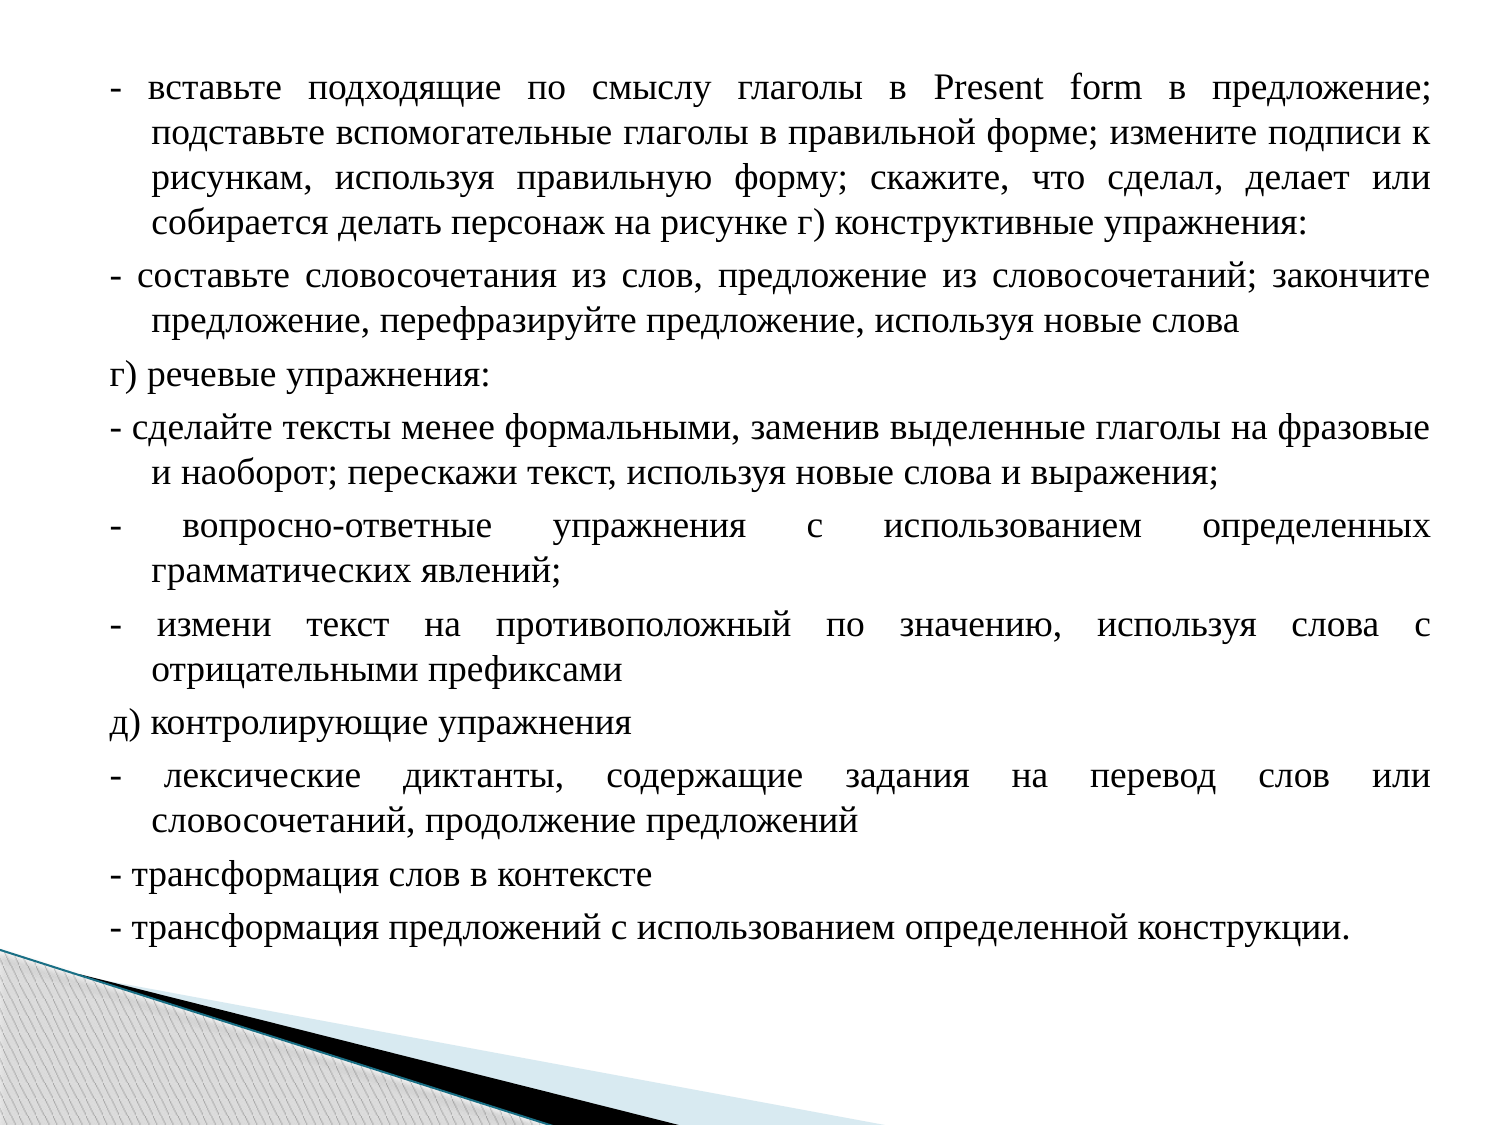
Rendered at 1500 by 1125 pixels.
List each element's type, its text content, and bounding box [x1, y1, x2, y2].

list - вставьте подходящие по смыслу глаголы в Present form в предложение; подставьте вспомогательные глаголы в правильной форме; измените подписи к рисункам, используя правильную форму; скажите, что сделал, делает или собирается делать персонаж на рисунке г) конструктивные упражнения: - составьте словосочетания из слов, предложение из словосочетаний; закончите предложение, перефразируйте предложение, используя новые слова г) речевые упражнения: - сделайте тексты менее формальными, заменив выделенные глаголы на фразовые и наоборот; перескажи текст, используя новые слова и выражения; - вопросно-ответные упражнения с использованием определенных грамматических явлений; - измени текст на противоположный по значению, используя слова с отрицательными префиксами д) контролирующие упражнения - лексические диктанты, содержащие задания на перевод слов или словосочетаний, продолжение предложений - трансформация слов в контексте - трансформация предложений с использованием определенной конструкции. [76, 54, 1447, 1024]
